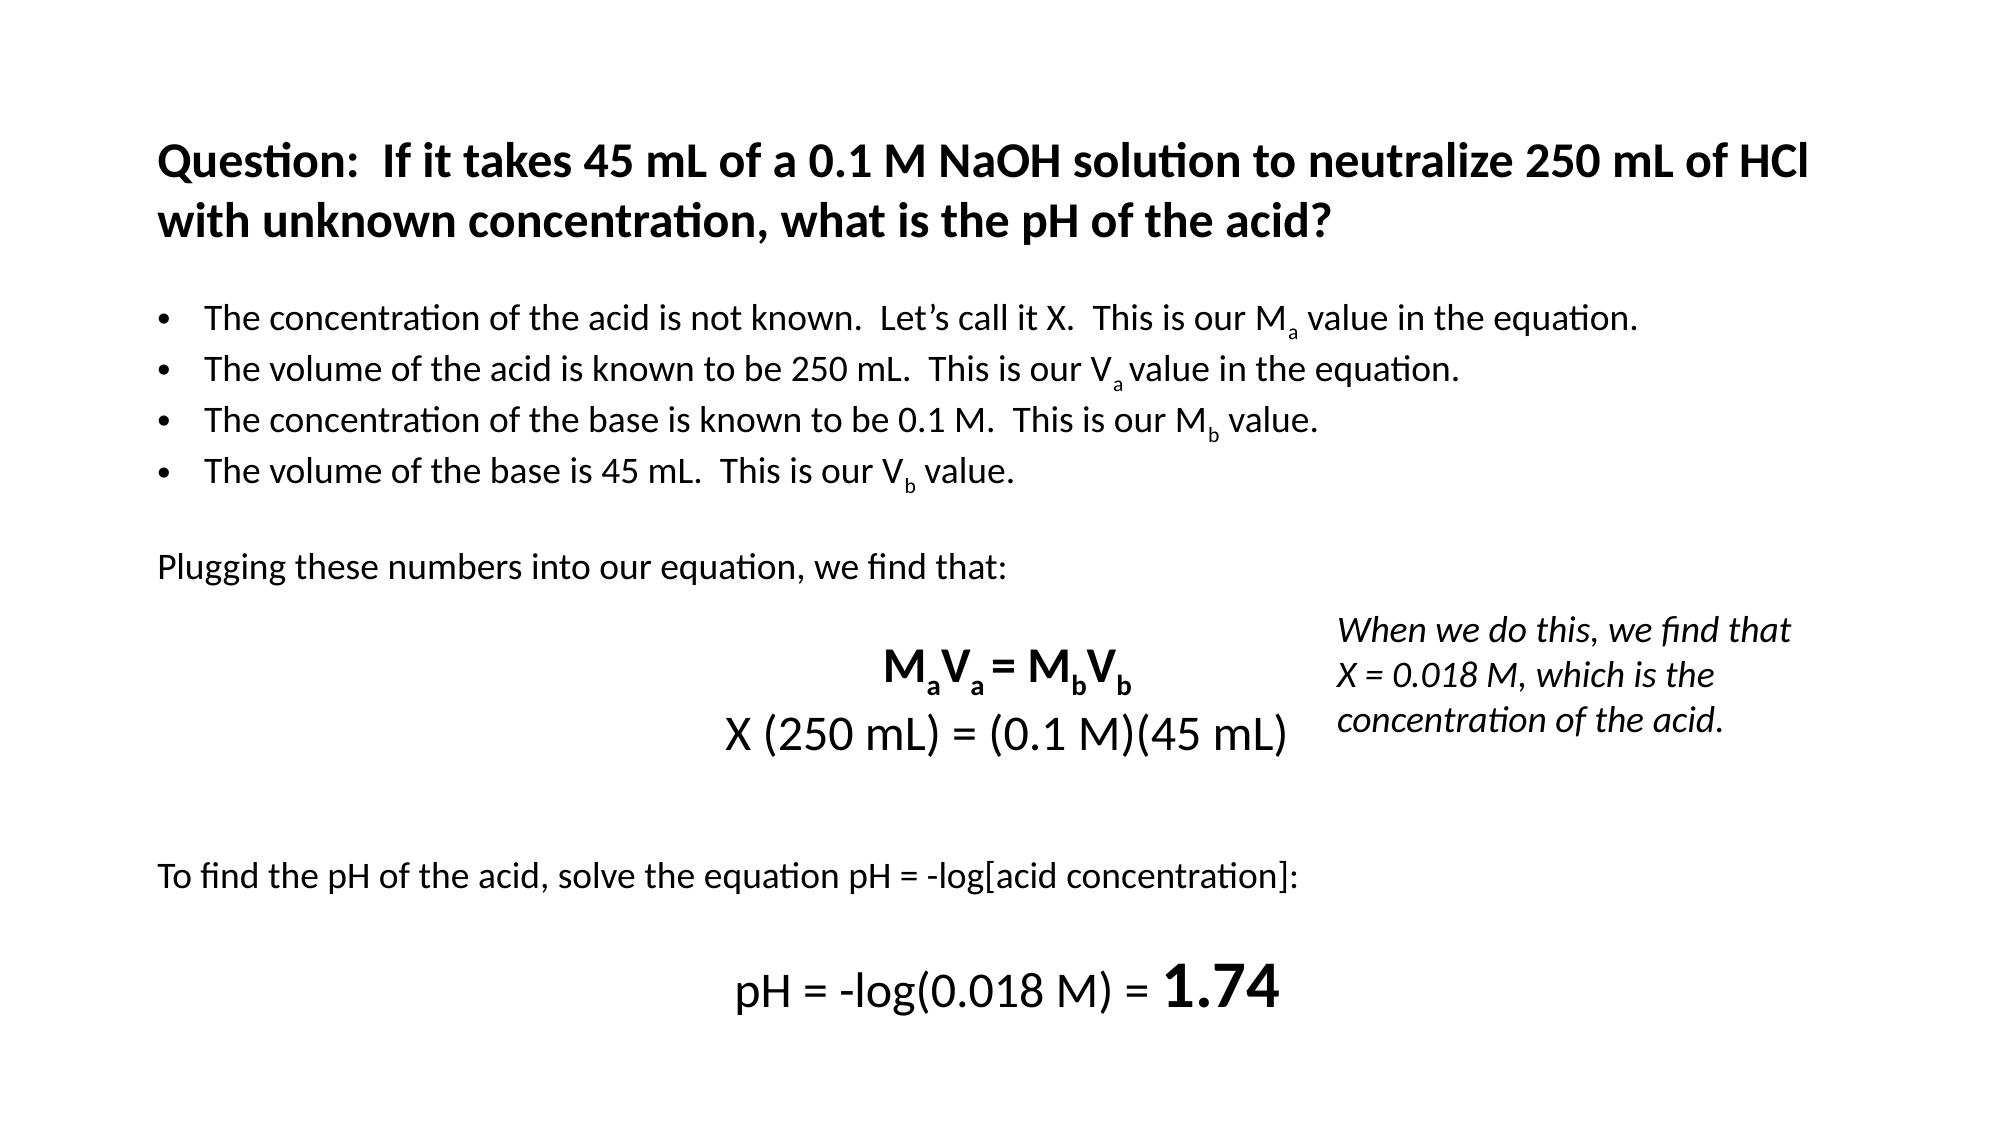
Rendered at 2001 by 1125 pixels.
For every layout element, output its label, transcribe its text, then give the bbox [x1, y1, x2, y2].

text_box Question: If it takes 45 mL of a 0.1 M NaOH solution to neutralize 250 mL of HCl with unknown concentration, what is the pH of the acid? The concentration of the acid is not known. Let’s call it X. This is our Ma value in the equation. The volume of the acid is known to be 250 mL. This is our Va value in the equation. The concentration of the base is known to be 0.1 M. This is our Mb value. The volume of the base is 45 mL. This is our Vb value. Plugging these numbers into our equation, we find that: MaVa = MbVb X (250 mL) = (0.1 M)(45 mL) To find the pH of the acid, solve the equation pH = -log[acid concentration]: pH = -log(0.018 M) = 1.74 [142, 120, 1873, 1074]
text_box When we do this, we find that X = 0.018 M, which is the concentration of the acid. [1322, 597, 1828, 748]
